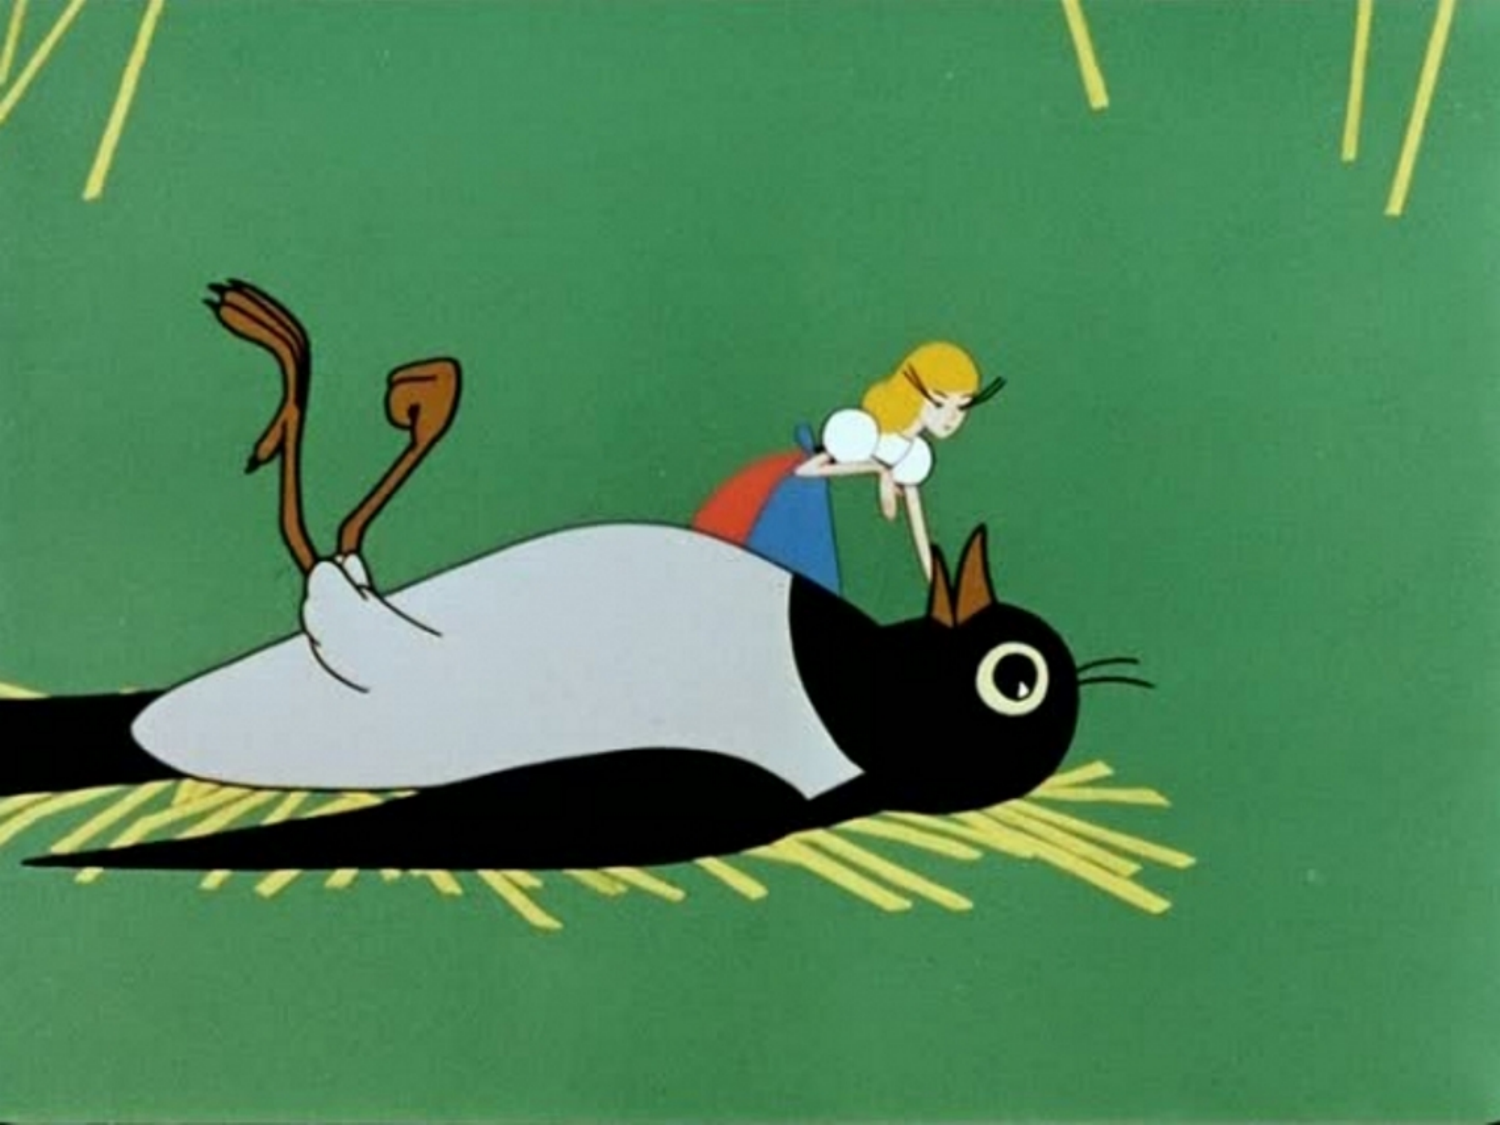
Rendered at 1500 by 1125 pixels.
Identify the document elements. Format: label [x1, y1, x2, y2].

list [0, 0, 1500, 1125]
